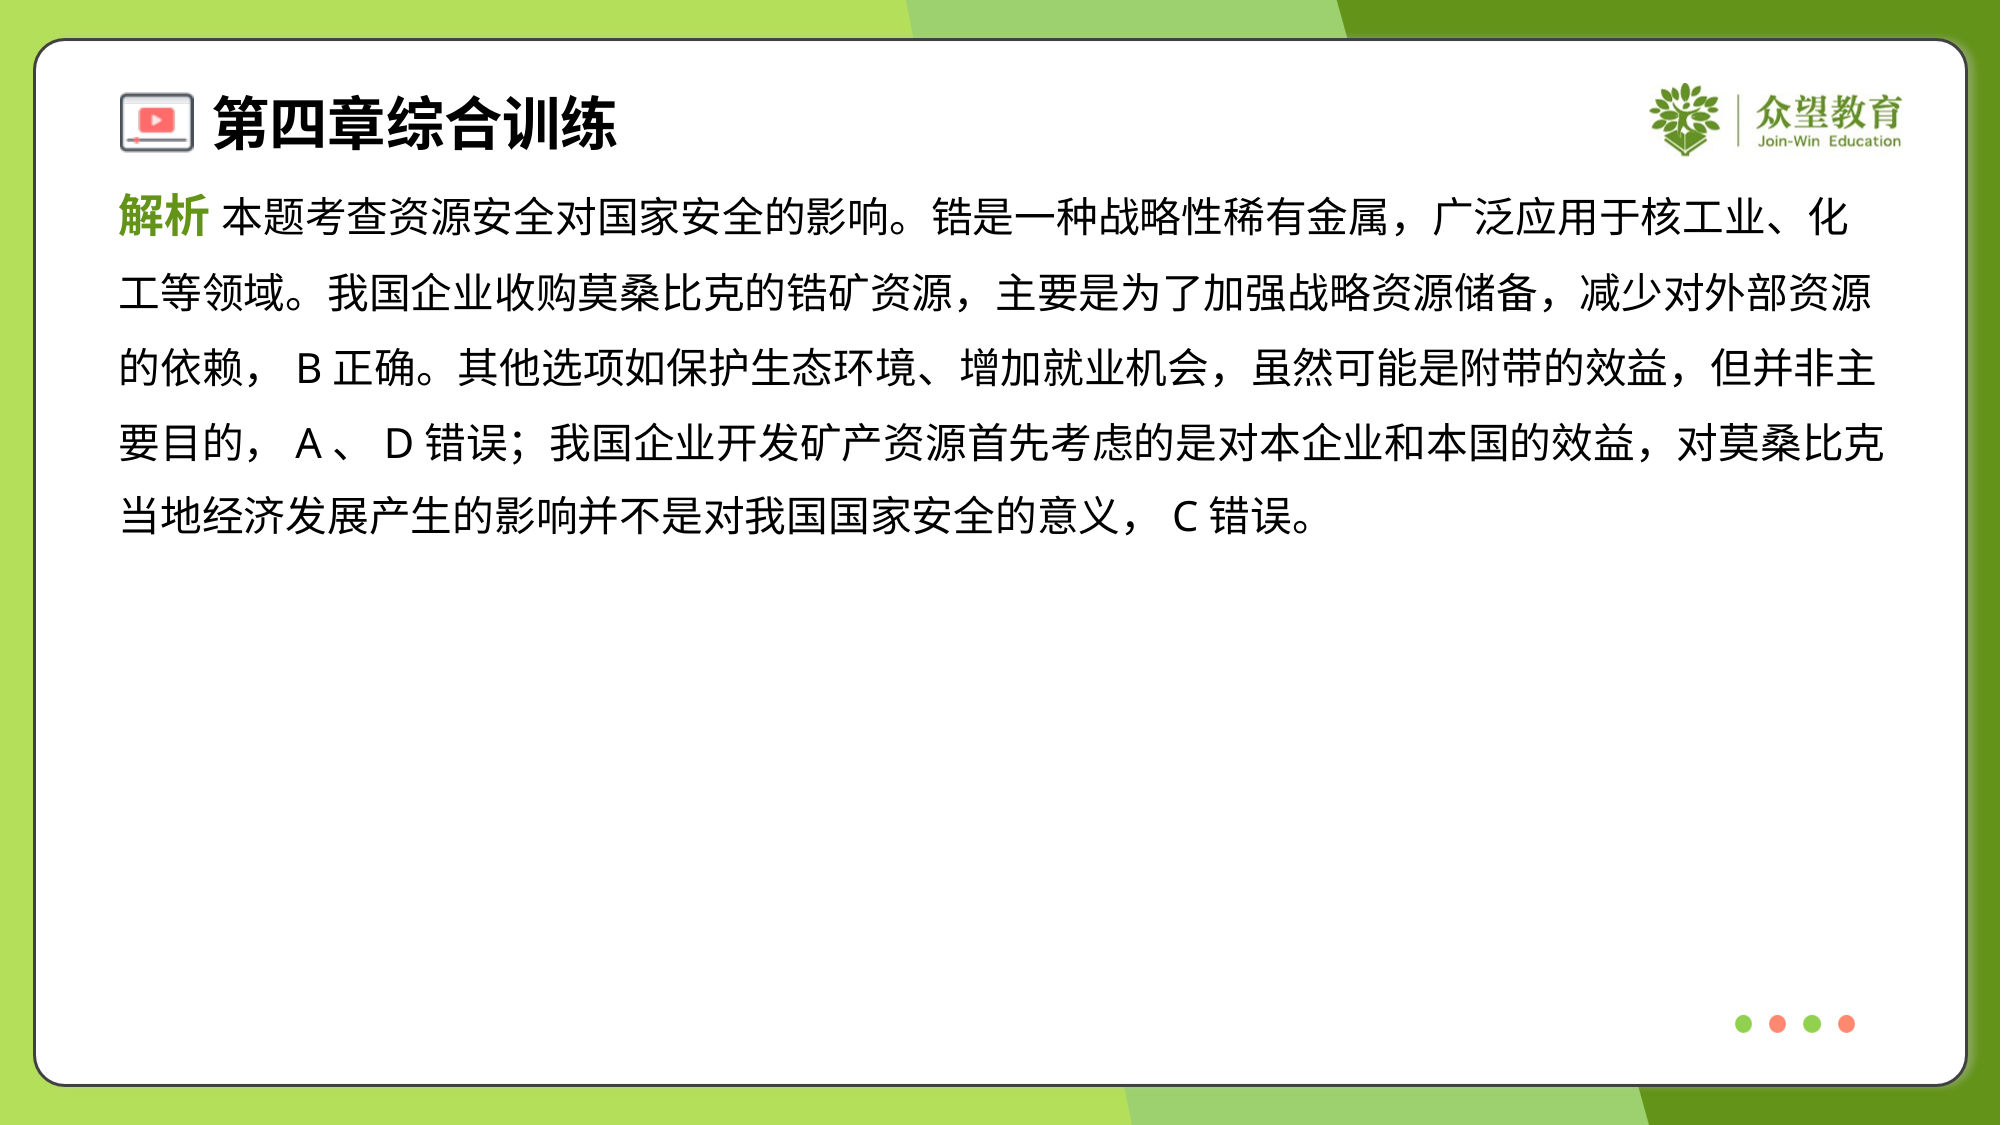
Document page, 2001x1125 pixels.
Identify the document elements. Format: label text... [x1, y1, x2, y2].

picture [0, 0, 2000, 1125]
text_box 解析 本题考查资源安全对国家安全的影响。锆是一种战略性稀有金属，广泛应用于核工业、化 工等领域。我国企业收购莫桑比克的锆矿资源，主要是为了加强战略资源储备，减少对外部资源 的依赖，B正确。其他选项如保护生态环境、增加就业机会，虽然可能是附带的效益，但并非主 要目的，A、D错误；我国企业开发矿产资源首先考虑的是对本企业和本国的效益，对莫桑比克 当地经济发展产生的影响并不是对我国国家安全的意义，C错误。 [118, 164, 1883, 533]
